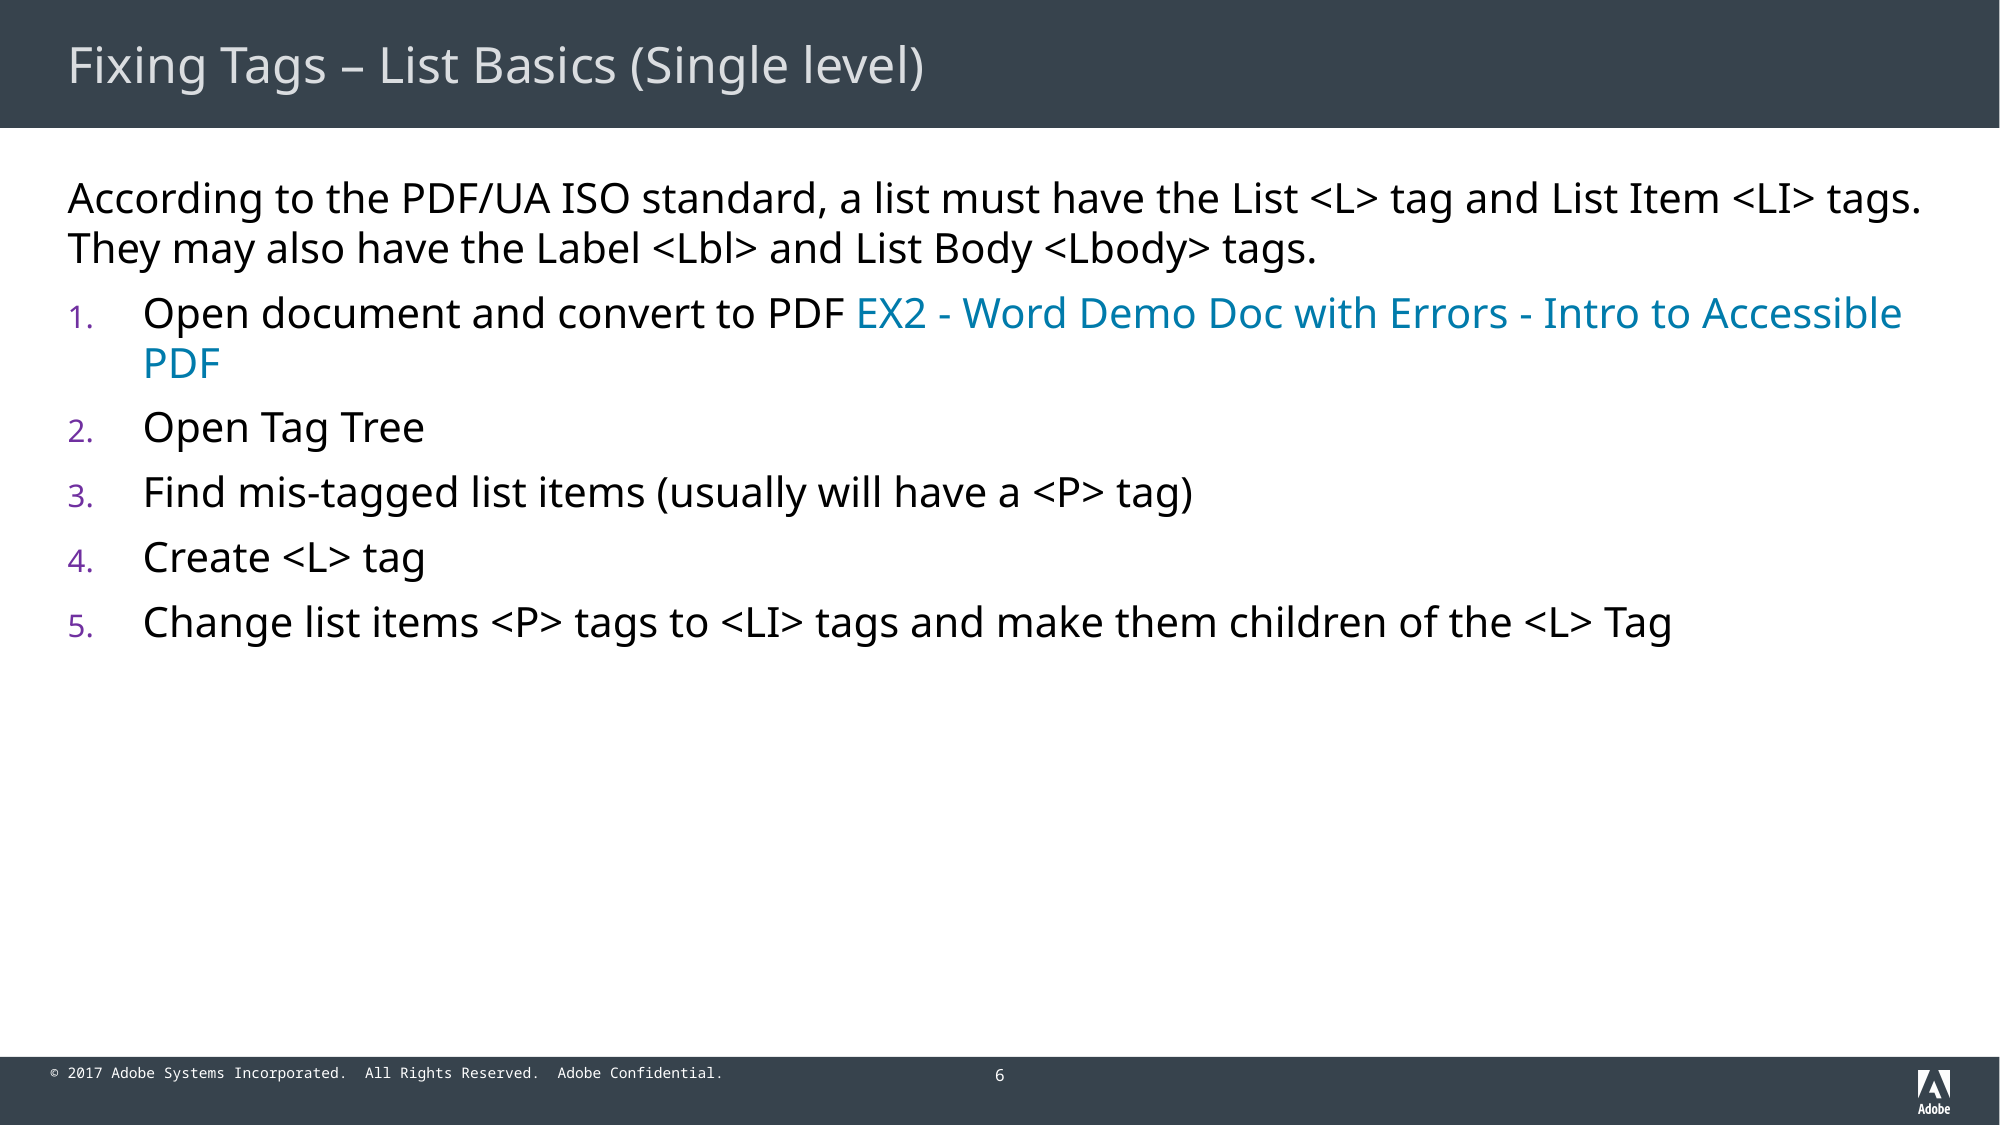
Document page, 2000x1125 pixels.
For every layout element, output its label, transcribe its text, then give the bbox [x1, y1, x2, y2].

list According to the PDF/UA ISO standard, a list must have the List <L> tag and List Item <LI> tags. They may also have the Label <Lbl> and List Body <Lbody> tags. Open document and convert to PDF EX2 - Word Demo Doc with Errors - Intro to Accessible PDF Open Tag Tree Find mis-tagged list items (usually will have a <P> tag) Create <L> tag Change list items <P> tags to <LI> tags and make them children of the <L> Tag [49, 162, 1950, 1013]
slide_number 6 [916, 1062, 1083, 1091]
picture [1918, 1070, 1950, 1114]
title Fixing Tags – List Basics (Single level) [49, 30, 1950, 98]
